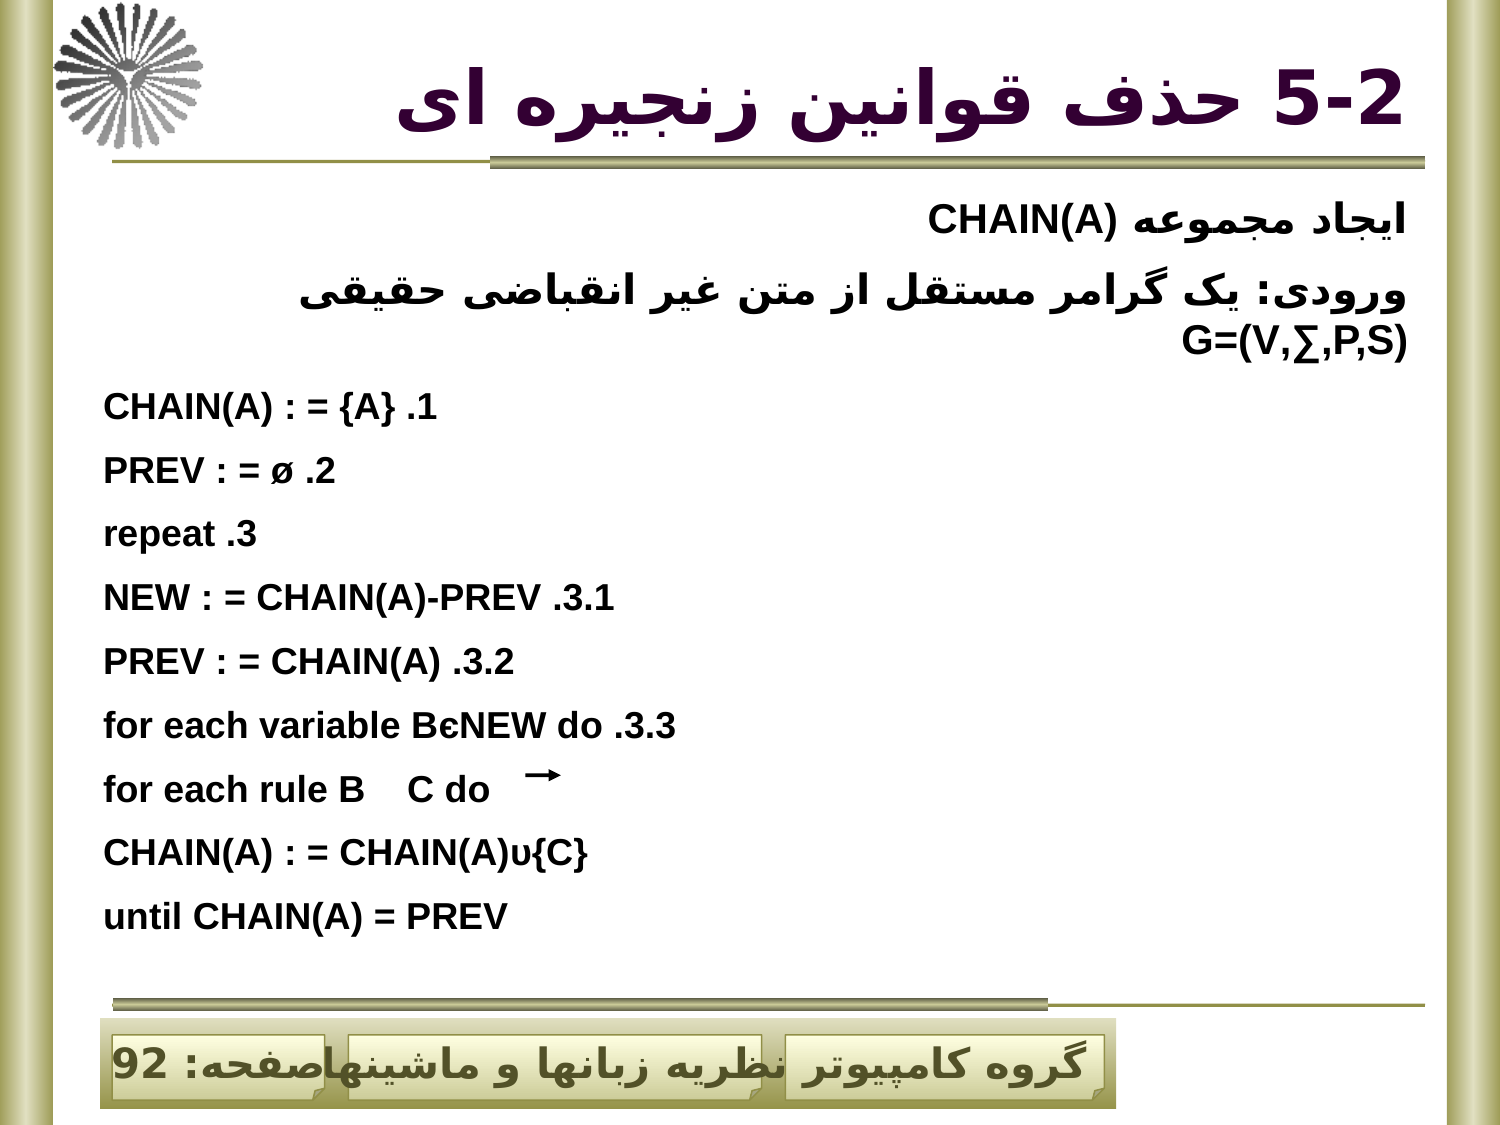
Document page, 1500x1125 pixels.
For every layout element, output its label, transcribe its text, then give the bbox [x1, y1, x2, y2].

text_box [88, 184, 1424, 935]
title 5-2 حذف قوانین زنجیره ای [147, 42, 1423, 147]
